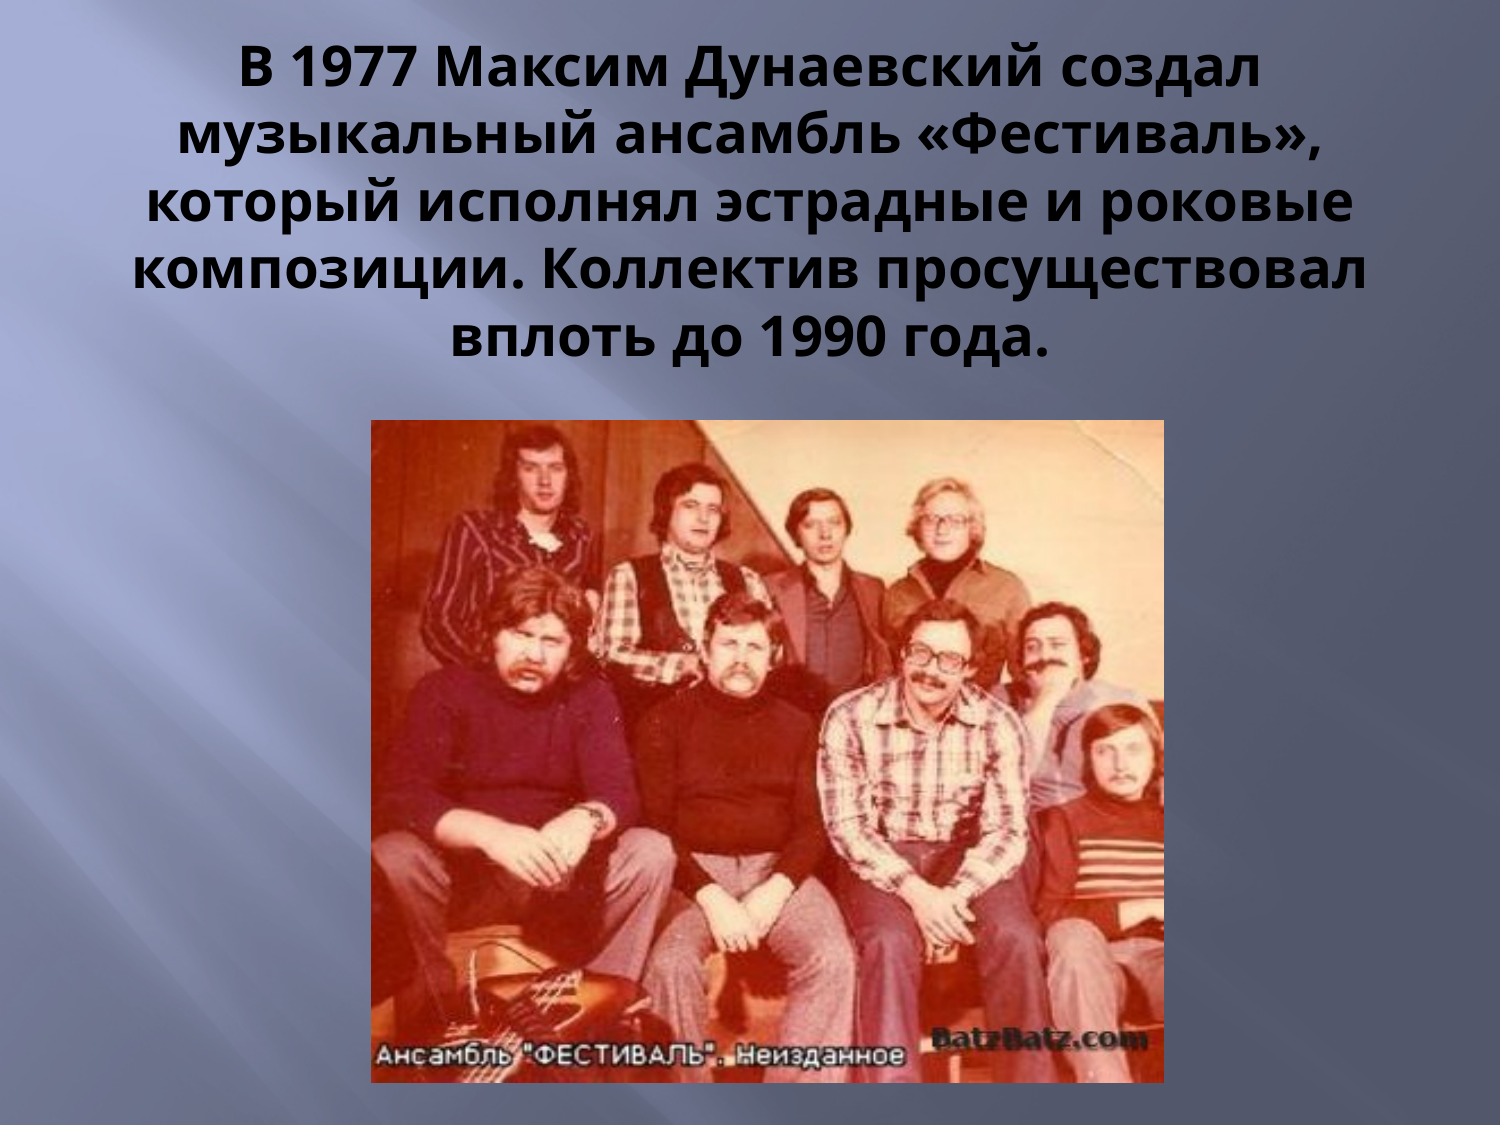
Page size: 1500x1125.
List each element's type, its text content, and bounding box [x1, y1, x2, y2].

title В 1977 Максим Дунаевский создал музыкальный ансамбль «Фестиваль», который исполнял эстрадные и роковые композиции. Коллектив просуществовал вплоть до 1990 года. [75, 0, 1425, 398]
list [371, 420, 1164, 1083]
